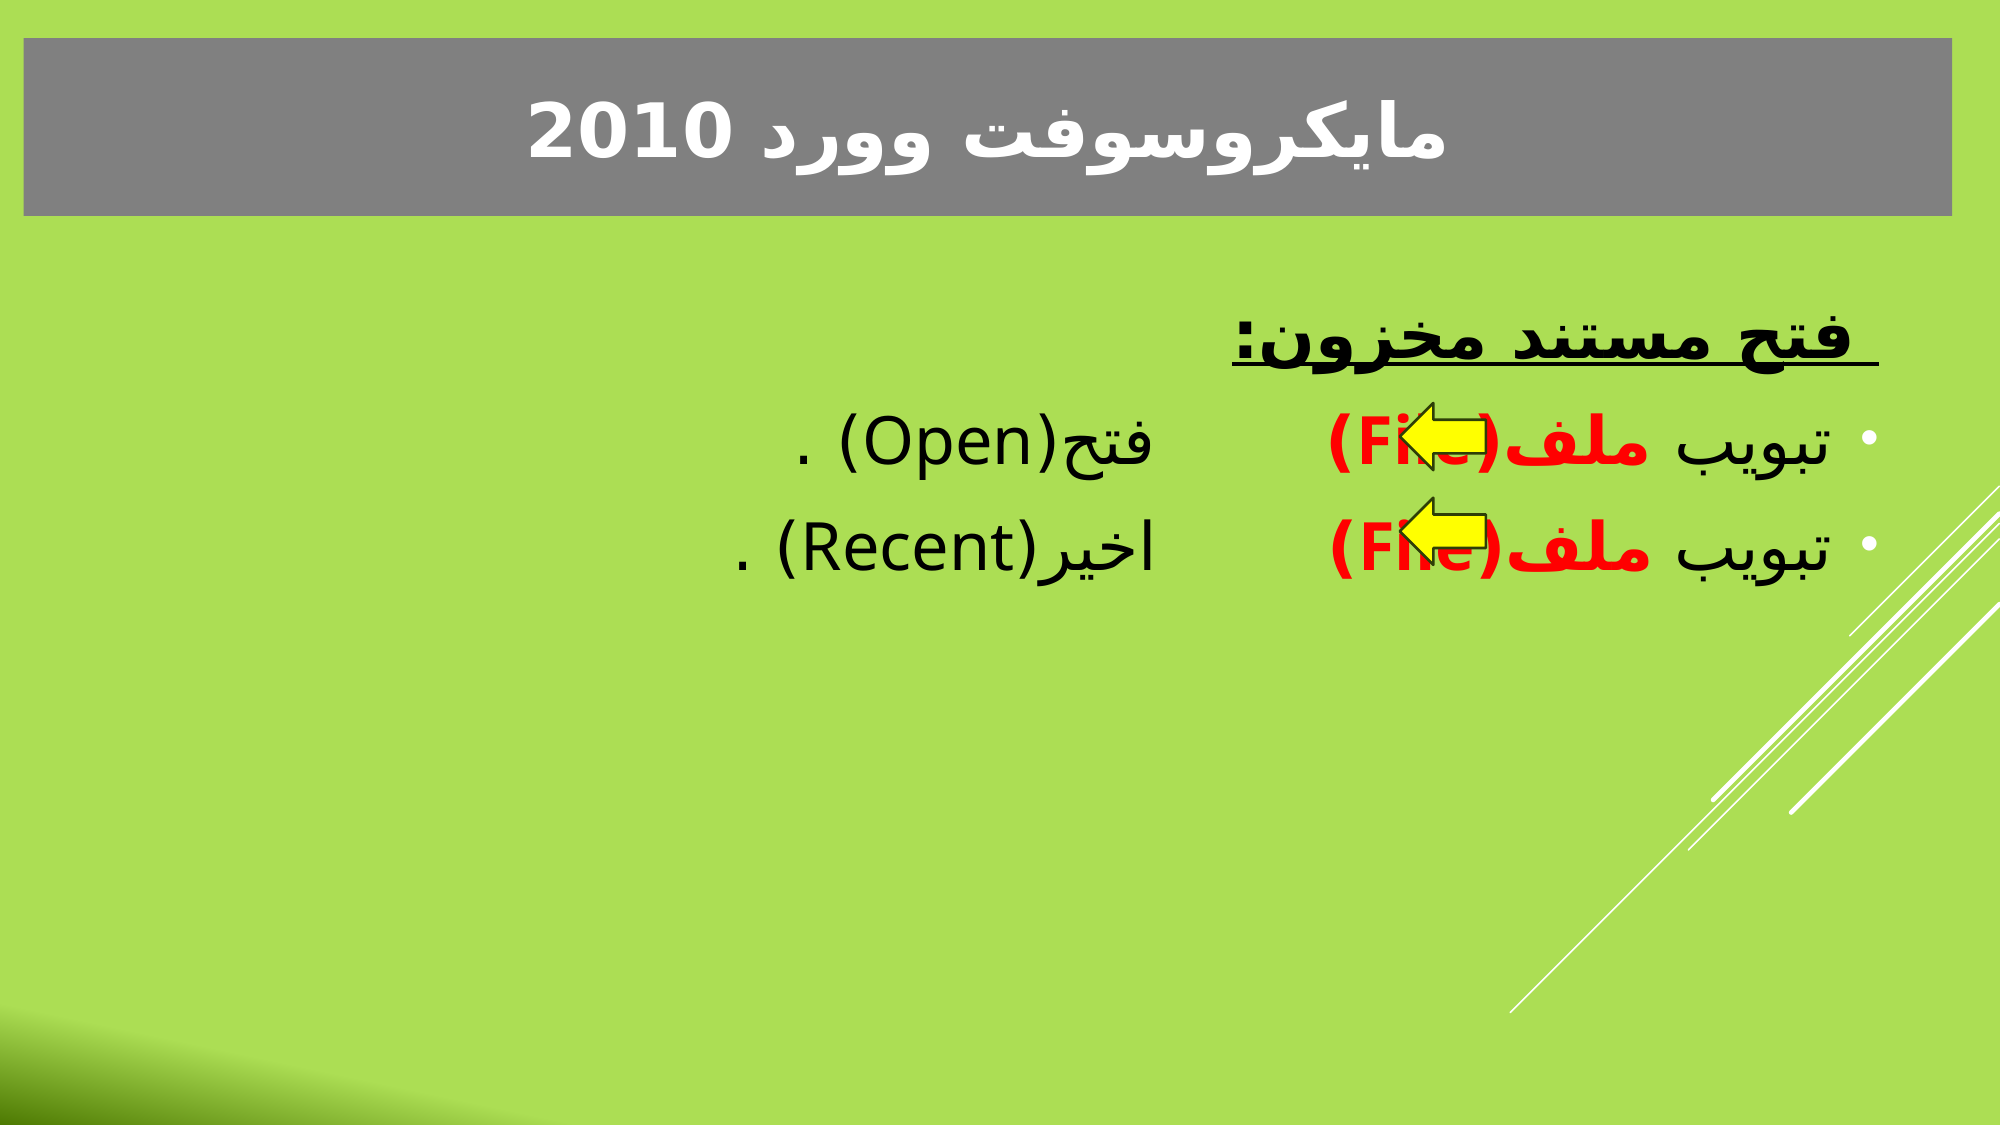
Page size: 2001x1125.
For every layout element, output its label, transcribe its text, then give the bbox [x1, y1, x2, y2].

text_box مايكروسوفت وورد 2010 [23, 38, 1953, 216]
list فتح مستند مخزون: تبويب ملف(File) فتح(Open) . تبويب ملف(File) اخير(Recent) . [141, 161, 1894, 926]
text_box [1398, 496, 1488, 567]
text_box [1398, 401, 1488, 472]
